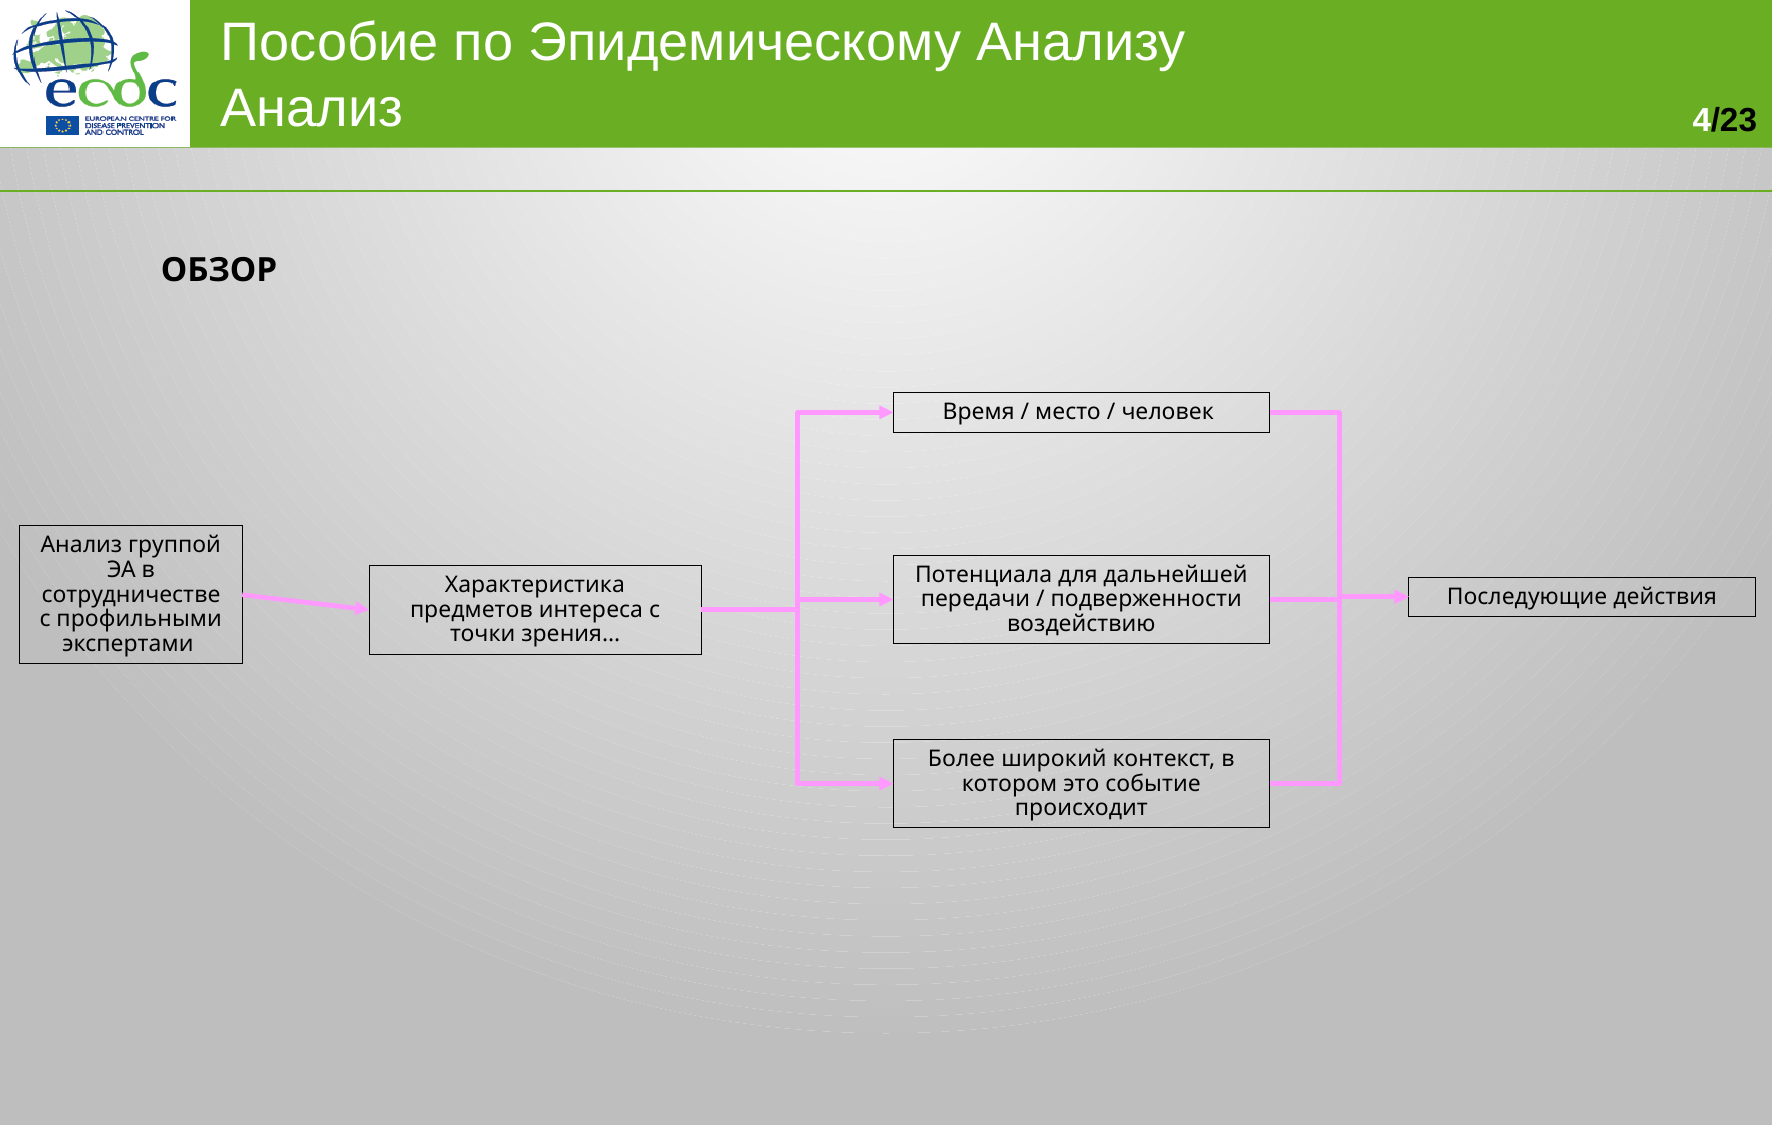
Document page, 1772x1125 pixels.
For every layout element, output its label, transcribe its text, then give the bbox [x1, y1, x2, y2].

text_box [1269, 412, 1409, 595]
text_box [701, 606, 894, 784]
text_box Анализ группой ЭА в сотрудничестве с профильными экспертами [19, 525, 243, 664]
text_box Характеристика предметов интереса с точки зрения… [369, 565, 696, 655]
picture [0, 0, 190, 147]
text_box Более широкий контекст, в котором это событие происходит [893, 739, 1270, 828]
text_box Потенциала для дальнейшей передачи / подверженности воздействию [898, 555, 1264, 644]
text_box Последующие действия [1413, 577, 1756, 617]
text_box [1269, 607, 1409, 784]
text_box ОБЗОР [69, 244, 370, 296]
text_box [1269, 596, 1409, 600]
text_box Время / место / человек [893, 392, 1270, 433]
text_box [701, 412, 894, 596]
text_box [241, 595, 370, 599]
